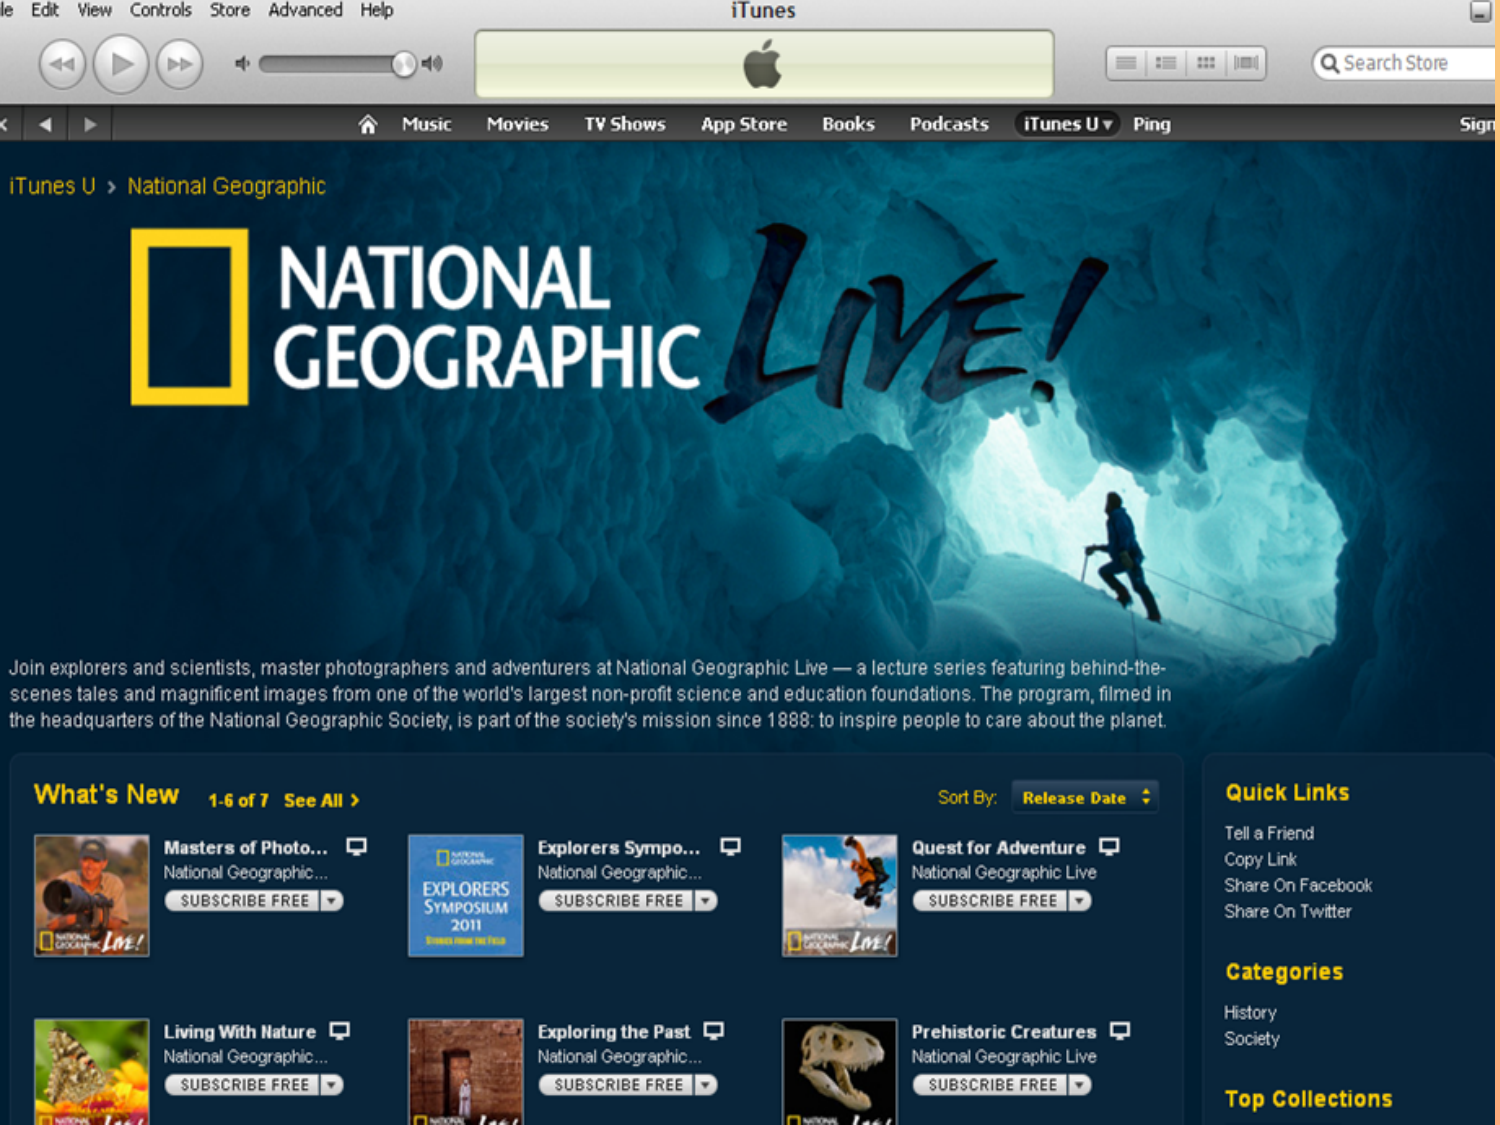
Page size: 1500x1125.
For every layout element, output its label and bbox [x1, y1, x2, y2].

list [0, 0, 1495, 1125]
